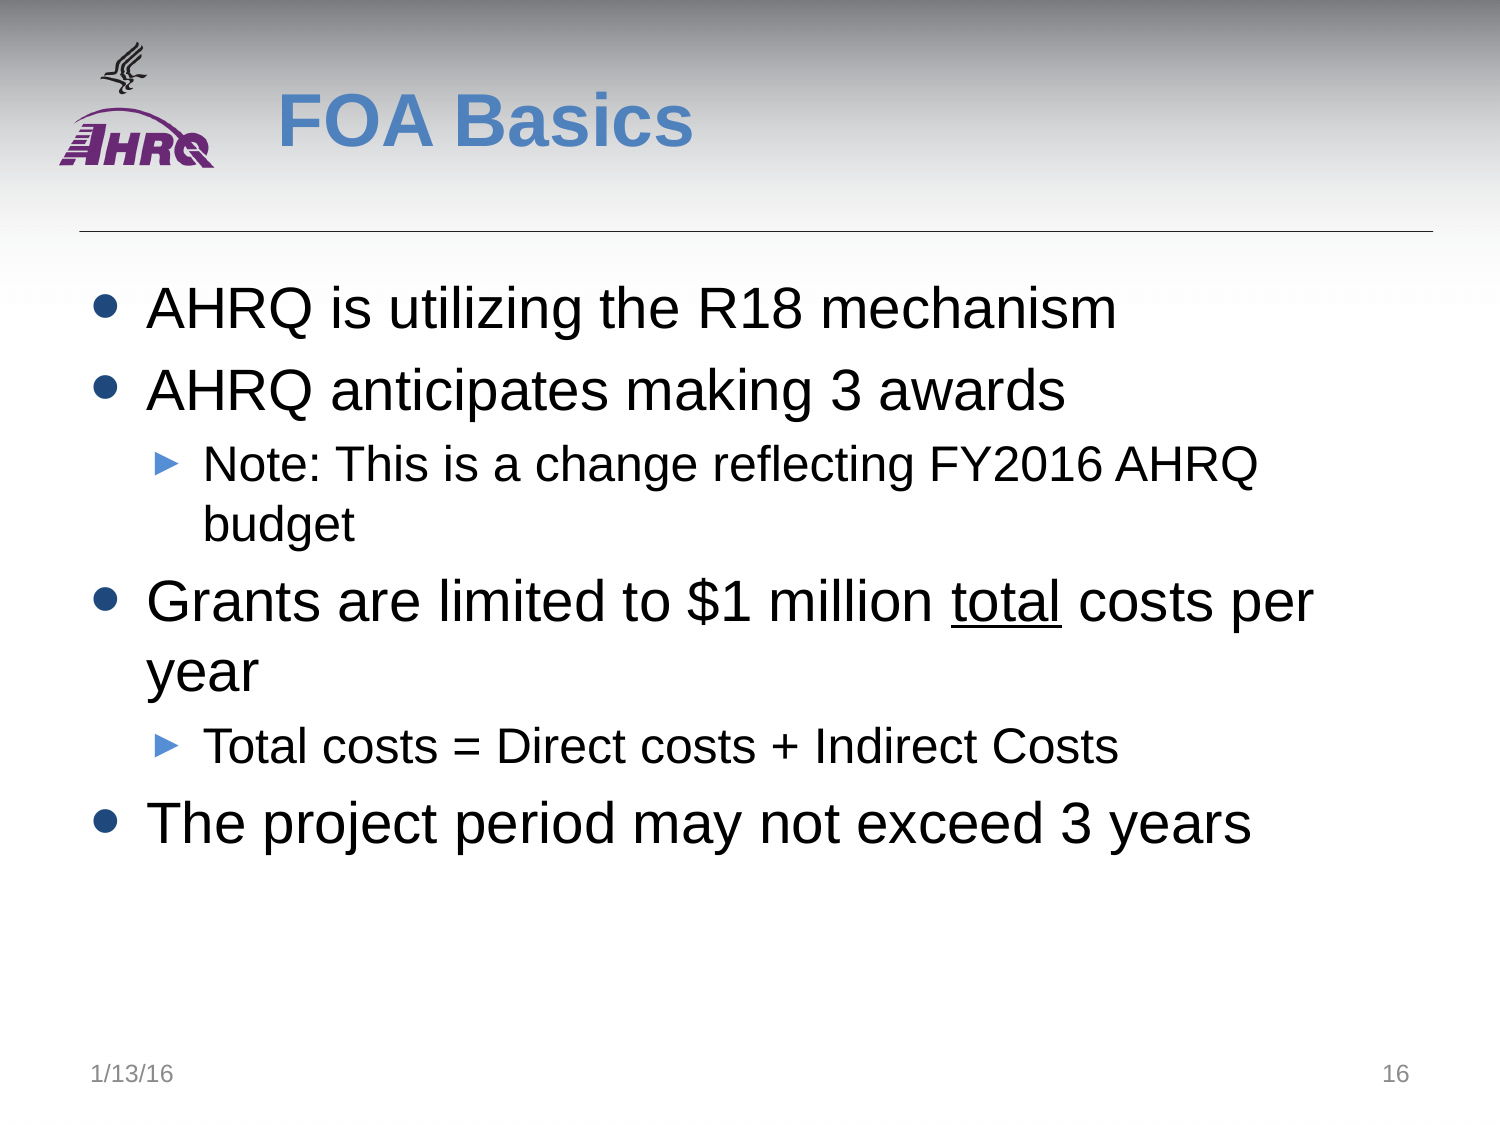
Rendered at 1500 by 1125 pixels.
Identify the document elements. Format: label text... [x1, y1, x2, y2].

picture [0, 0, 1500, 1125]
list AHRQ is utilizing the R18 mechanism AHRQ anticipates making 3 awards Note: This is a change reflecting FY2016 AHRQ budget Grants are limited to $1 million total costs per year Total costs = Direct costs + Indirect Costs The project period may not exceed 3 years [75, 262, 1425, 1005]
slide_number 16 [1074, 1042, 1425, 1103]
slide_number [75, 1042, 425, 1103]
title FOA Basics [262, 45, 1425, 188]
